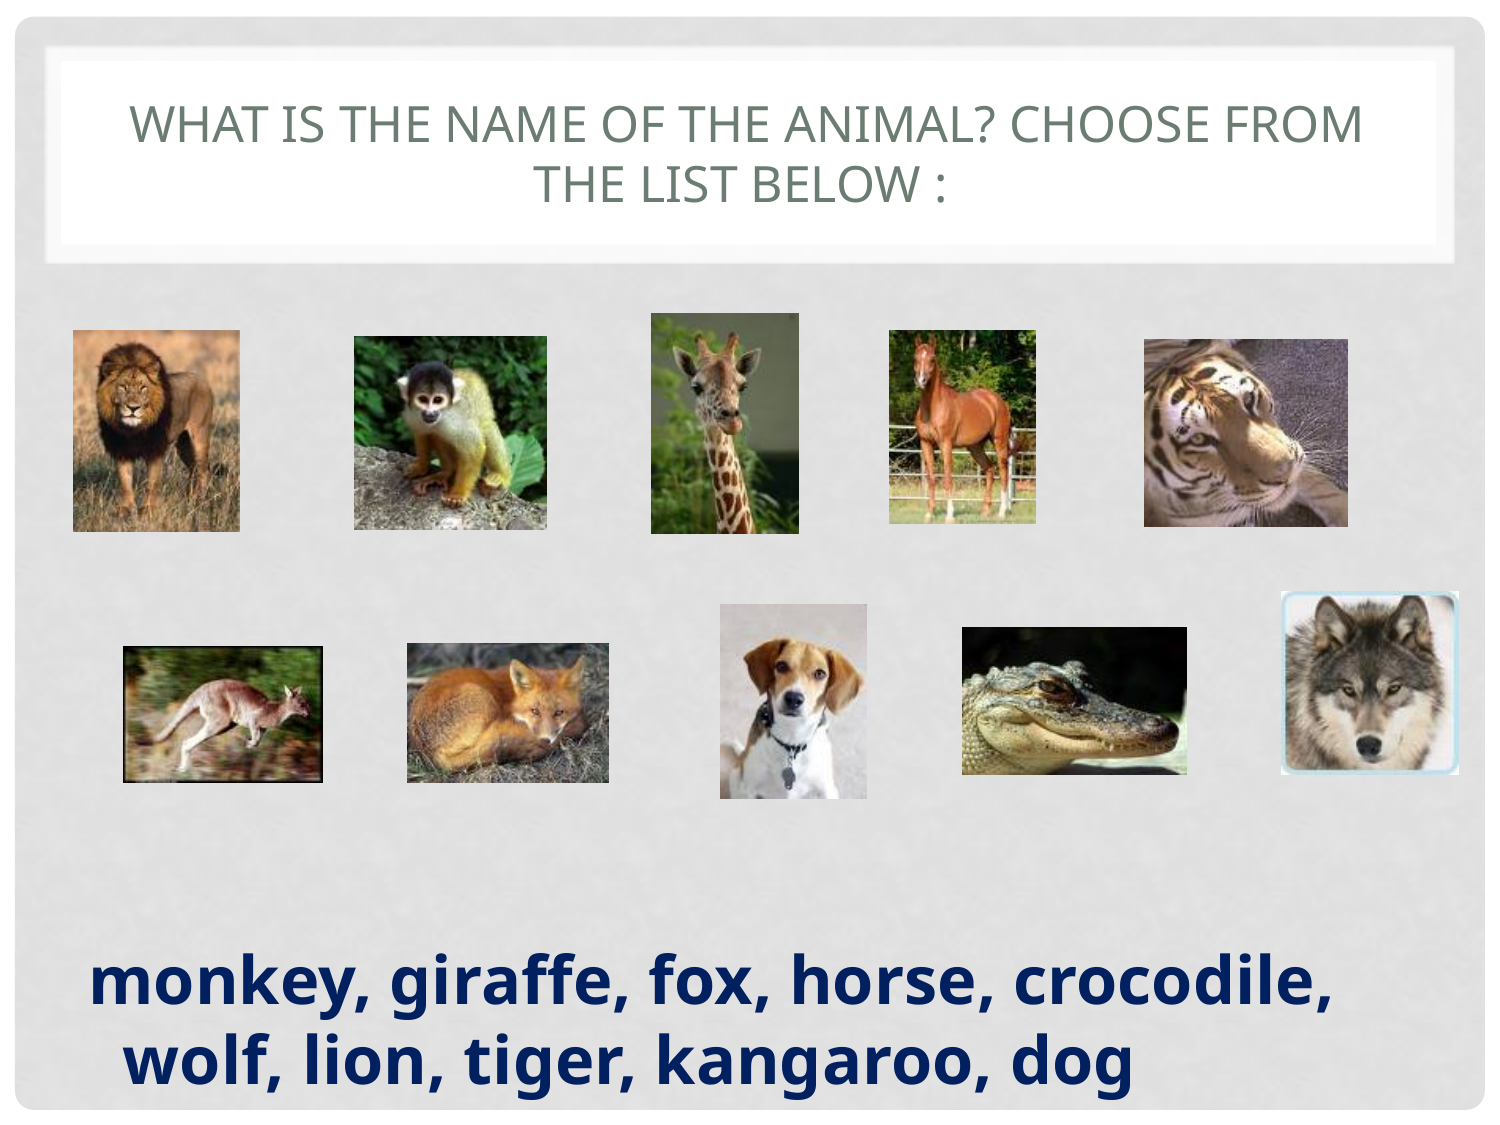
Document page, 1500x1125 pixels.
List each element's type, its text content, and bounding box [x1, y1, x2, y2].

picture [123, 646, 323, 783]
picture [962, 627, 1187, 776]
picture [1281, 591, 1459, 776]
picture [720, 604, 867, 799]
picture [407, 643, 610, 783]
picture [651, 312, 799, 534]
picture [73, 329, 240, 532]
picture [353, 336, 547, 531]
picture [889, 329, 1036, 525]
picture [1144, 339, 1348, 528]
text_box monkey, giraffe, fox, horse, crocodile, wolf, lion, tiger, kangaroo, dog [73, 930, 1412, 1105]
title WHAT IS the name of the animal? Choose from the list BELOW : [69, 66, 1425, 238]
